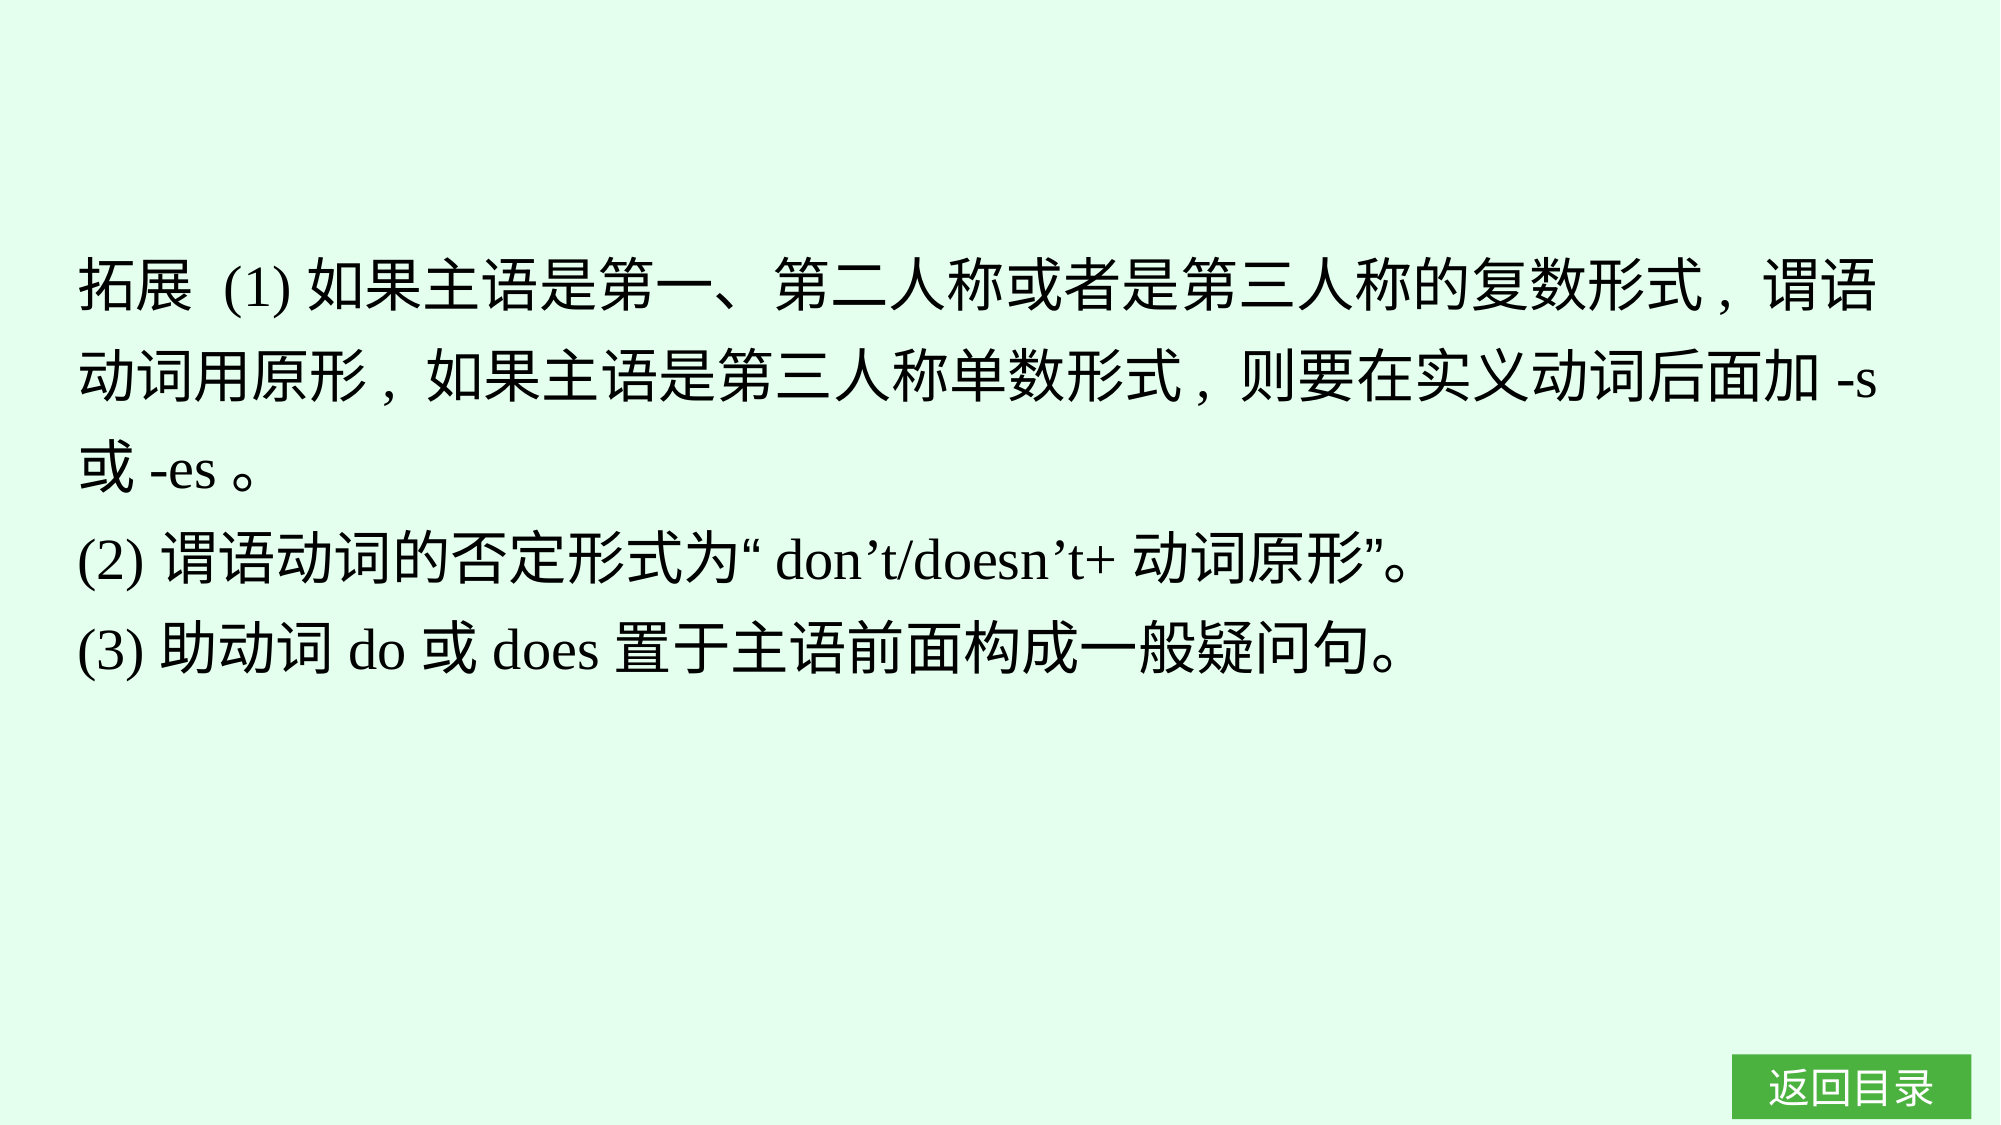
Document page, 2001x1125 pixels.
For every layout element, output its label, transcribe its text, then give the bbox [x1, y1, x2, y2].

text_box 拓展 (1)如果主语是第一、第二人称或者是第三人称的复数形式, 谓语动词用原形, 如果主语是第三人称单数形式, 则要在实义动词后面加-s或-es。 (2)谓语动词的否定形式为“don’t/doesn’t+动词原形”。 (3)助动词do或does置于主语前面构成一般疑问句。 [62, 219, 1938, 690]
